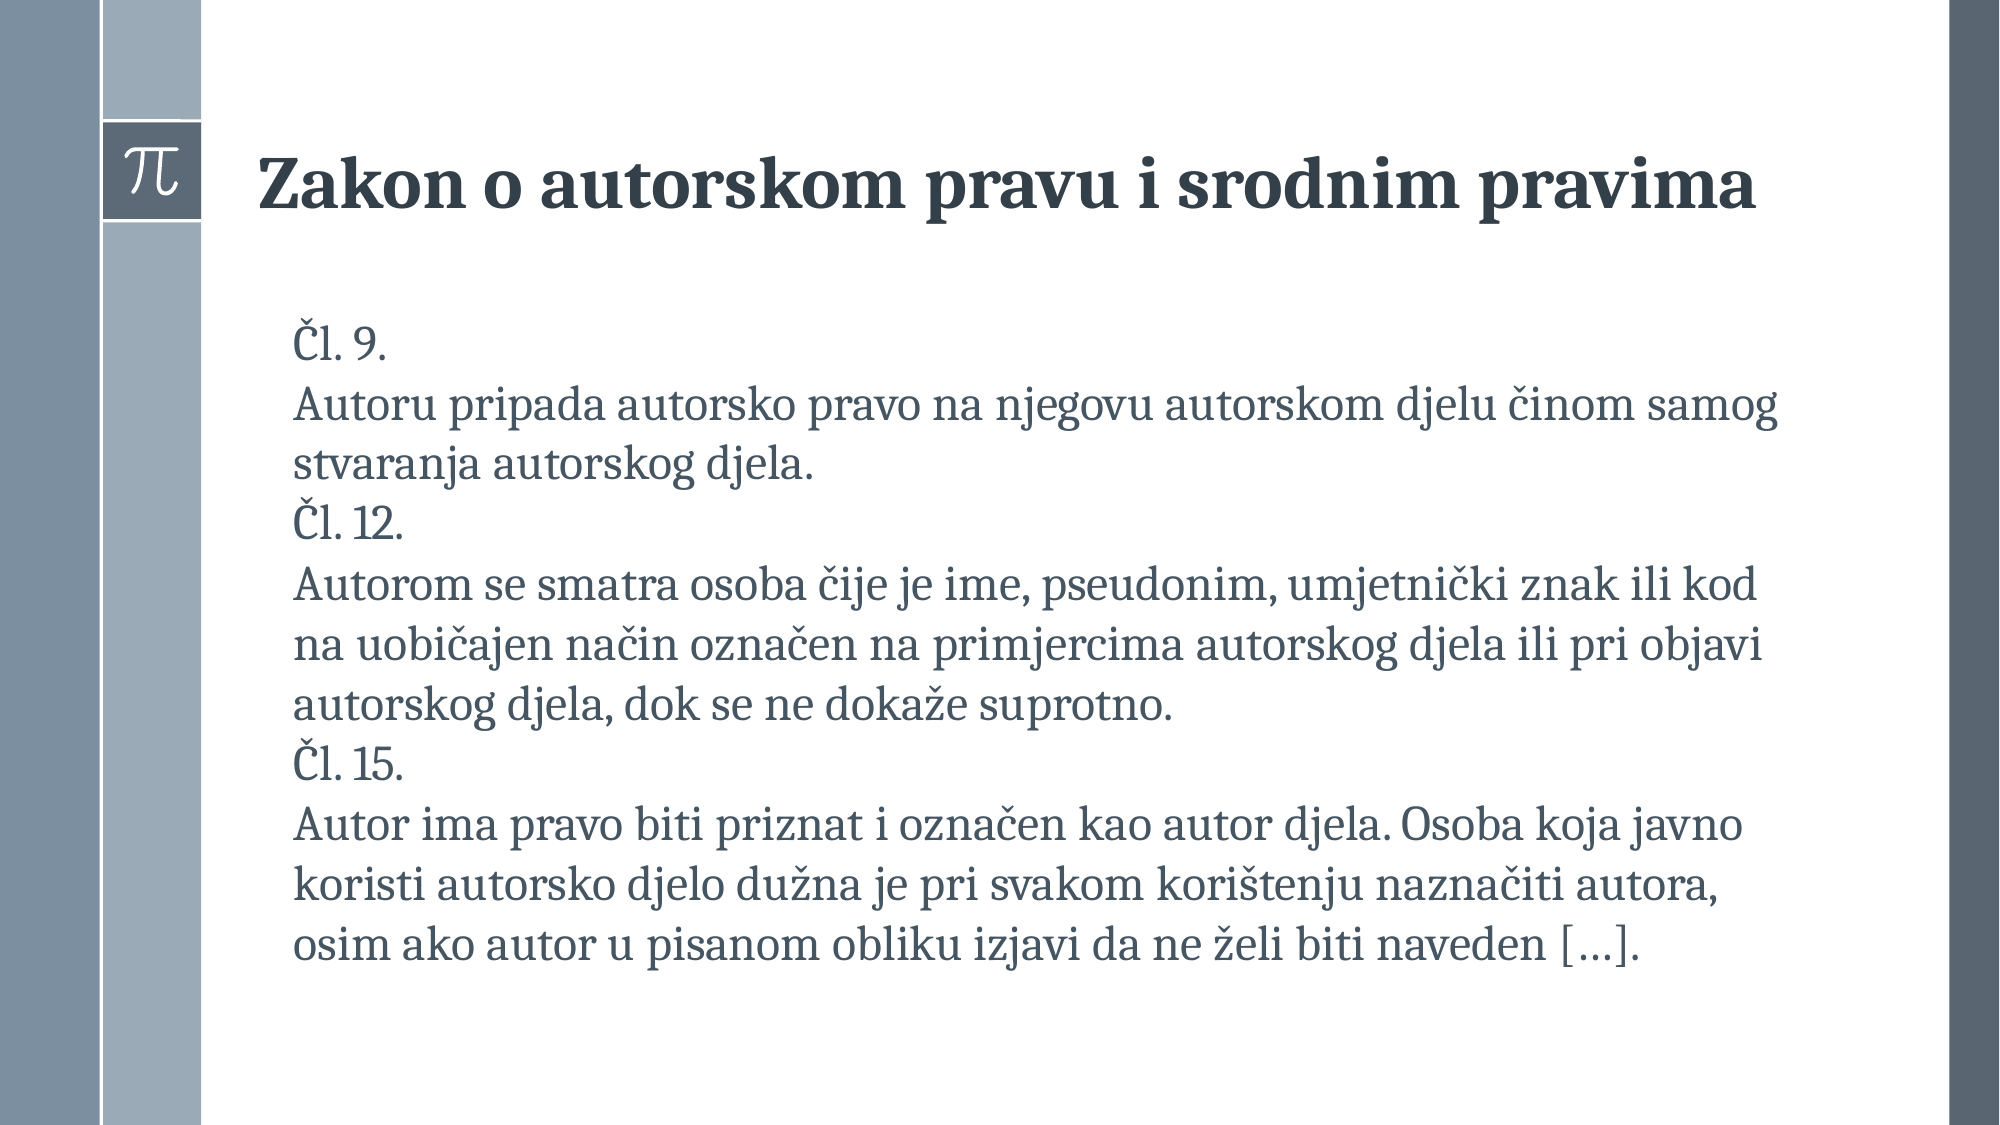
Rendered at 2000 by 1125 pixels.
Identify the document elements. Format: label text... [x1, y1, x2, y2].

text_box Čl. 9. Autoru pripada autorsko pravo na njegovu autorskom djelu činom samog stvaranja autorskog djela. Čl. 12. Autorom se smatra osoba čije je ime, pseudonim, umjetnički znak ili kod na uobičajen način označen na primjercima autorskog djela ili pri objavi autorskog djela, dok se ne dokaže suprotno. Čl. 15. Autor ima pravo biti priznat i označen kao autor djela. Osoba koja javno koristi autorsko djelo dužna je pri svakom korištenju naznačiti autora, osim ako autor u pisanom obliku izjavi da ne želi biti naveden […]. [279, 302, 1827, 978]
text_box Zakon o autorskom pravu i srodnim pravima [243, 29, 1867, 233]
